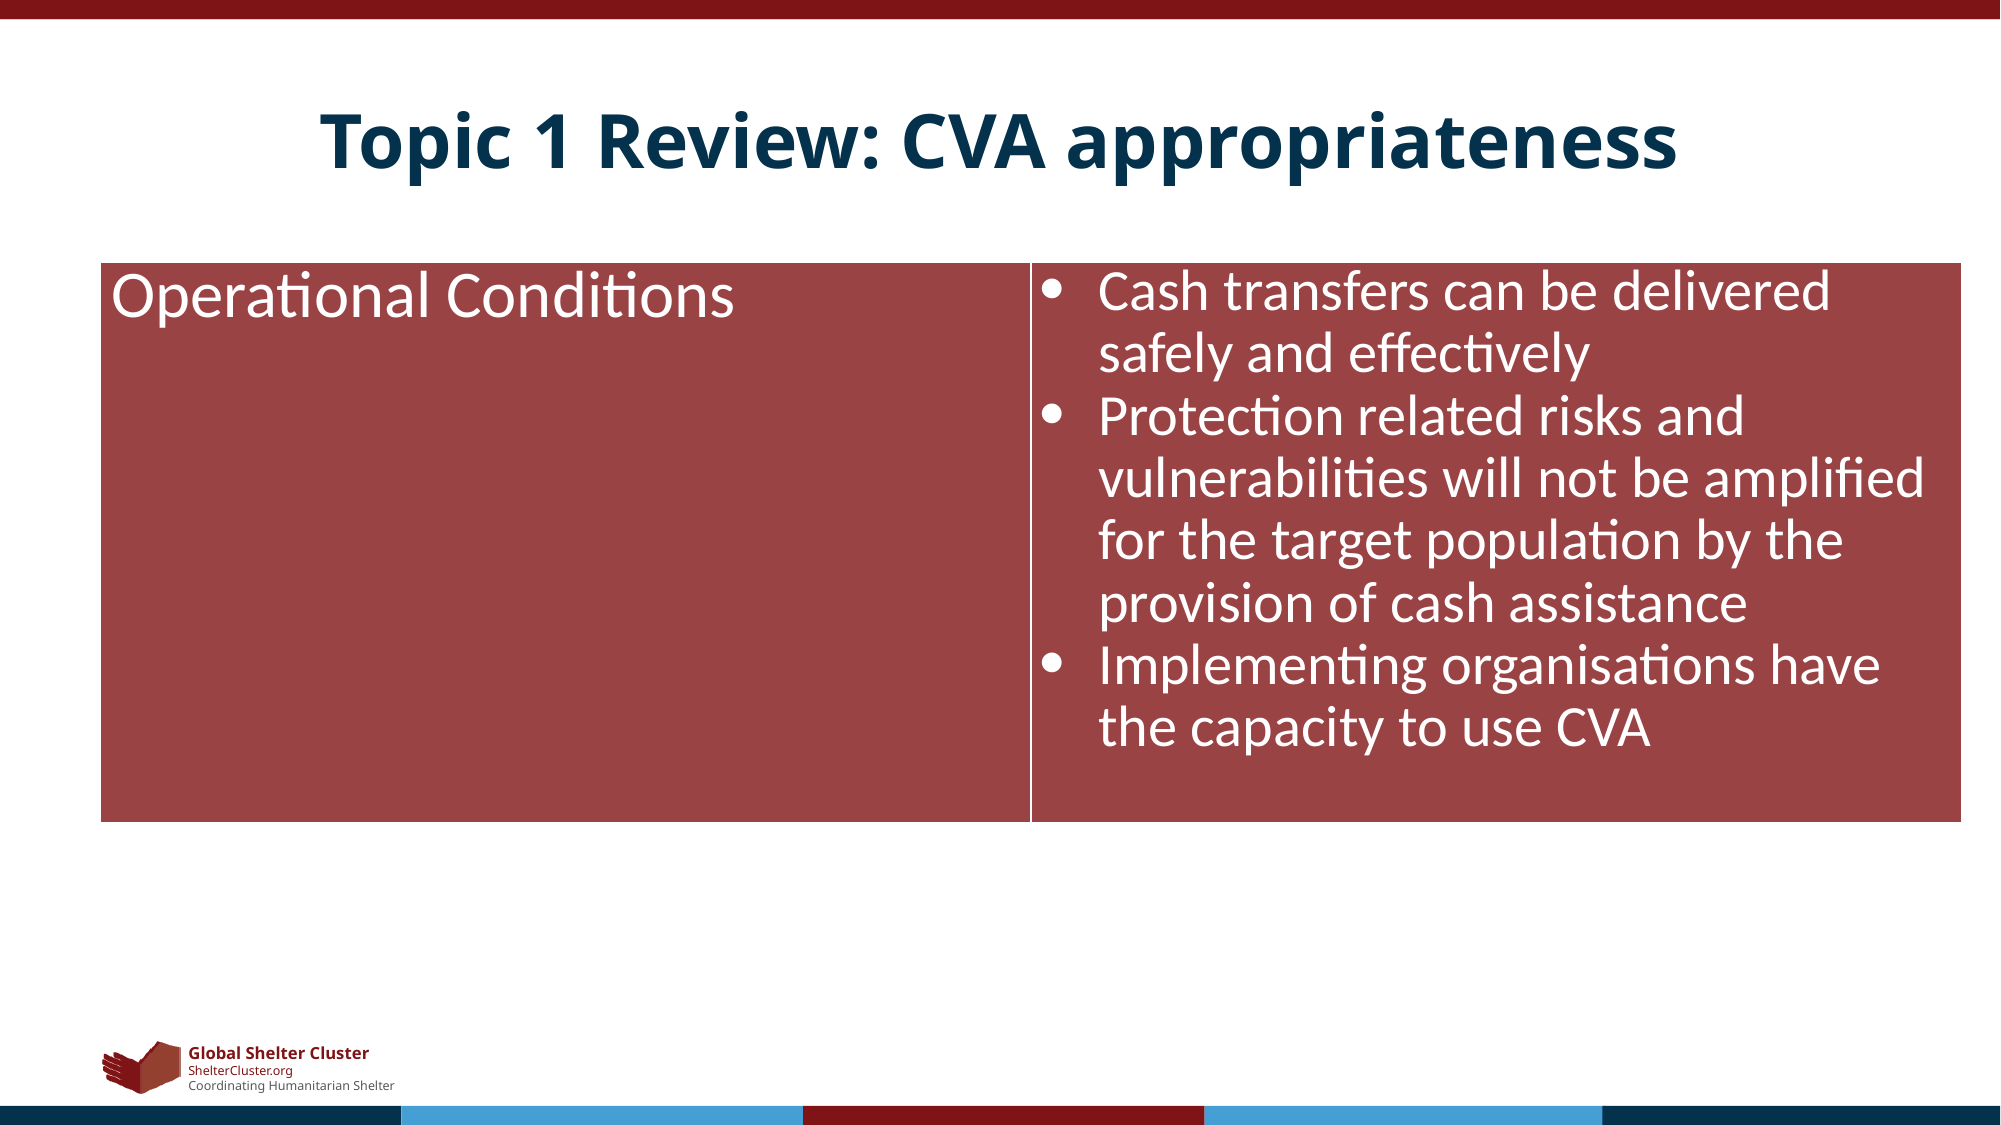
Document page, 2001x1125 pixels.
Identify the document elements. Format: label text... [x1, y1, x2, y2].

title Topic 1 Review: CVA appropriateness [99, 45, 1900, 233]
table_header Cash transfers can be delivered safely and effectively Protection related risks and vulnerabilities will not be amplified for the target population by the provision of cash assistance Implementing organisations have the capacity to use CVA [1032, 263, 1961, 822]
picture [102, 1041, 181, 1094]
table_header Operational Conditions [101, 263, 1030, 822]
